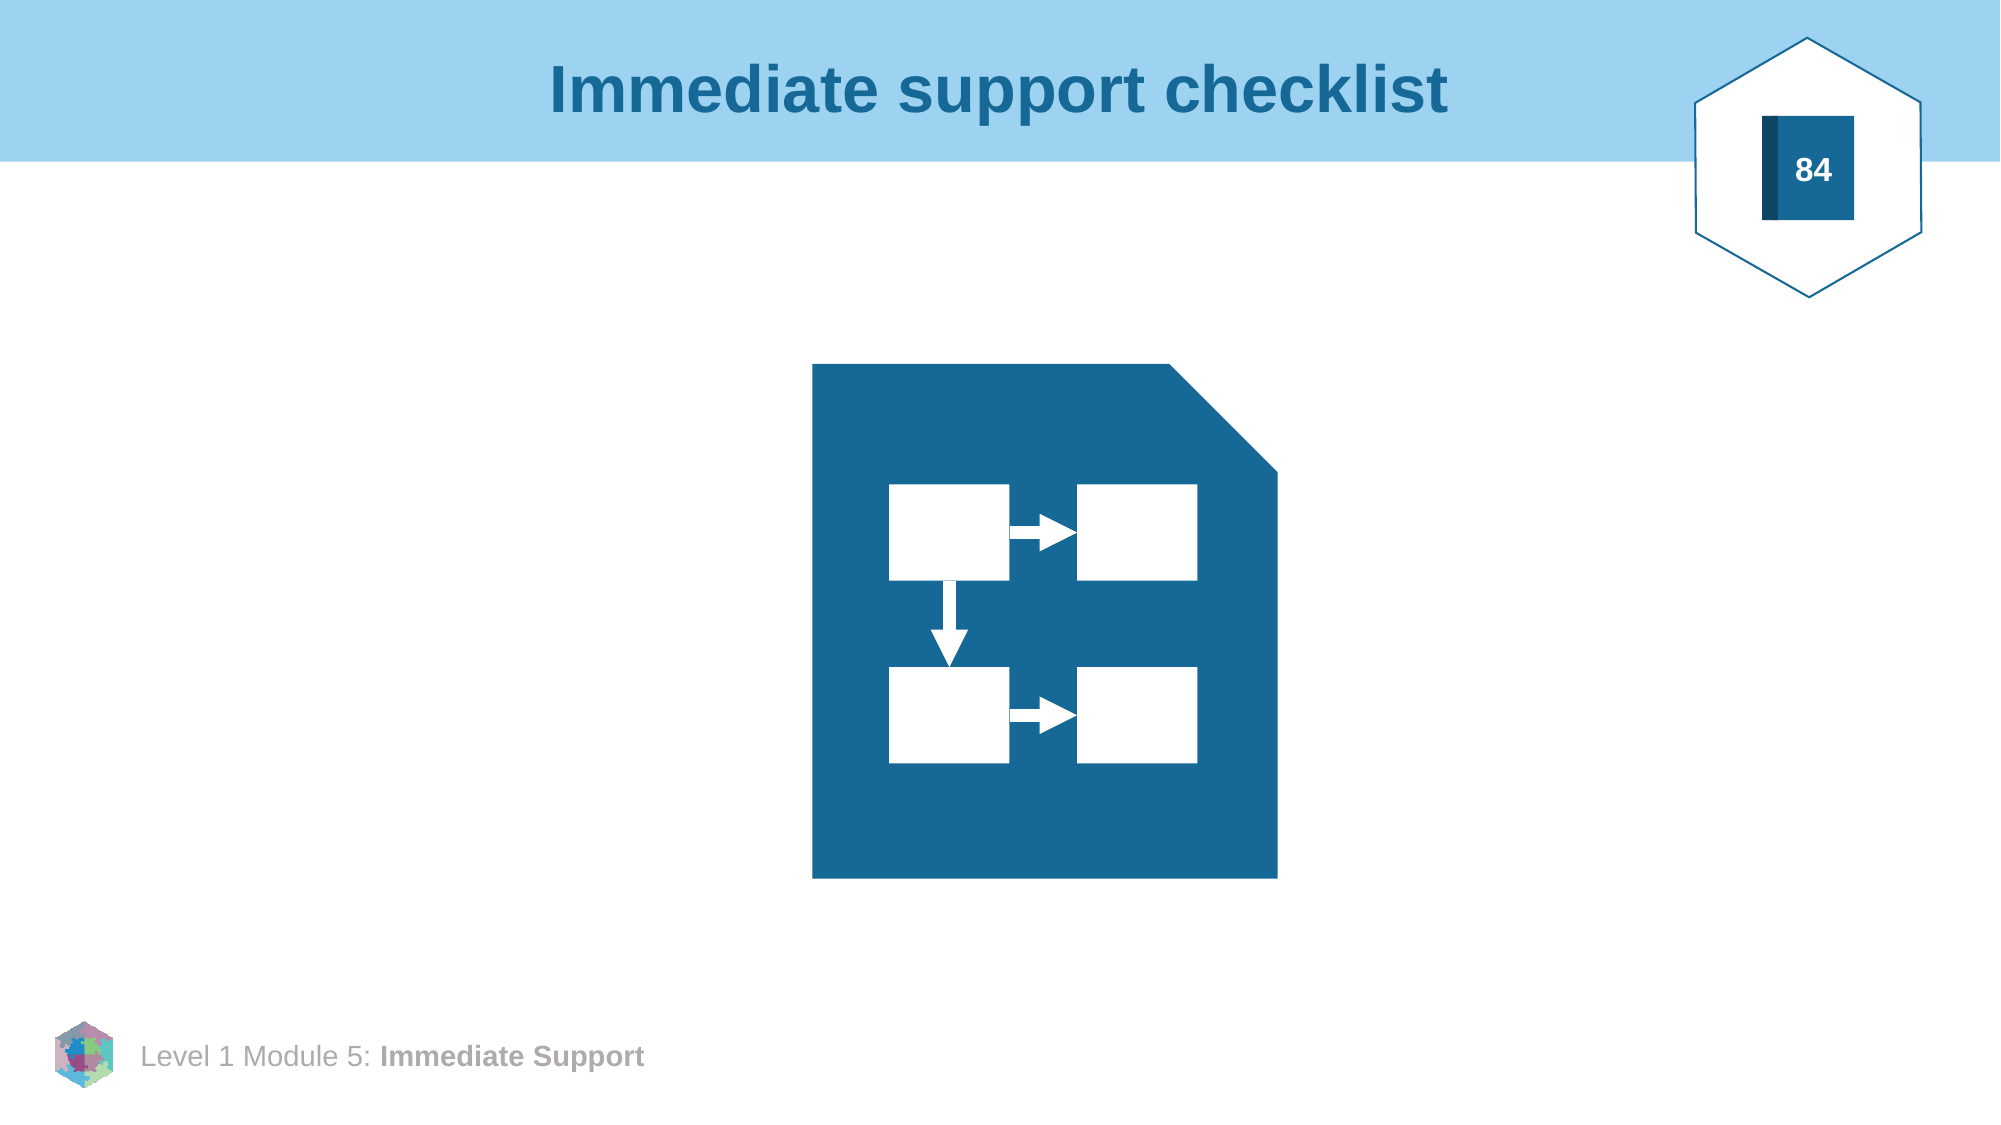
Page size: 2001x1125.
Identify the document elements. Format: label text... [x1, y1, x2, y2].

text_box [1677, 55, 1939, 280]
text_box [889, 484, 1198, 764]
title Immediate support checklist [137, 19, 1863, 163]
picture [55, 1021, 113, 1088]
text_box [811, 362, 1279, 880]
